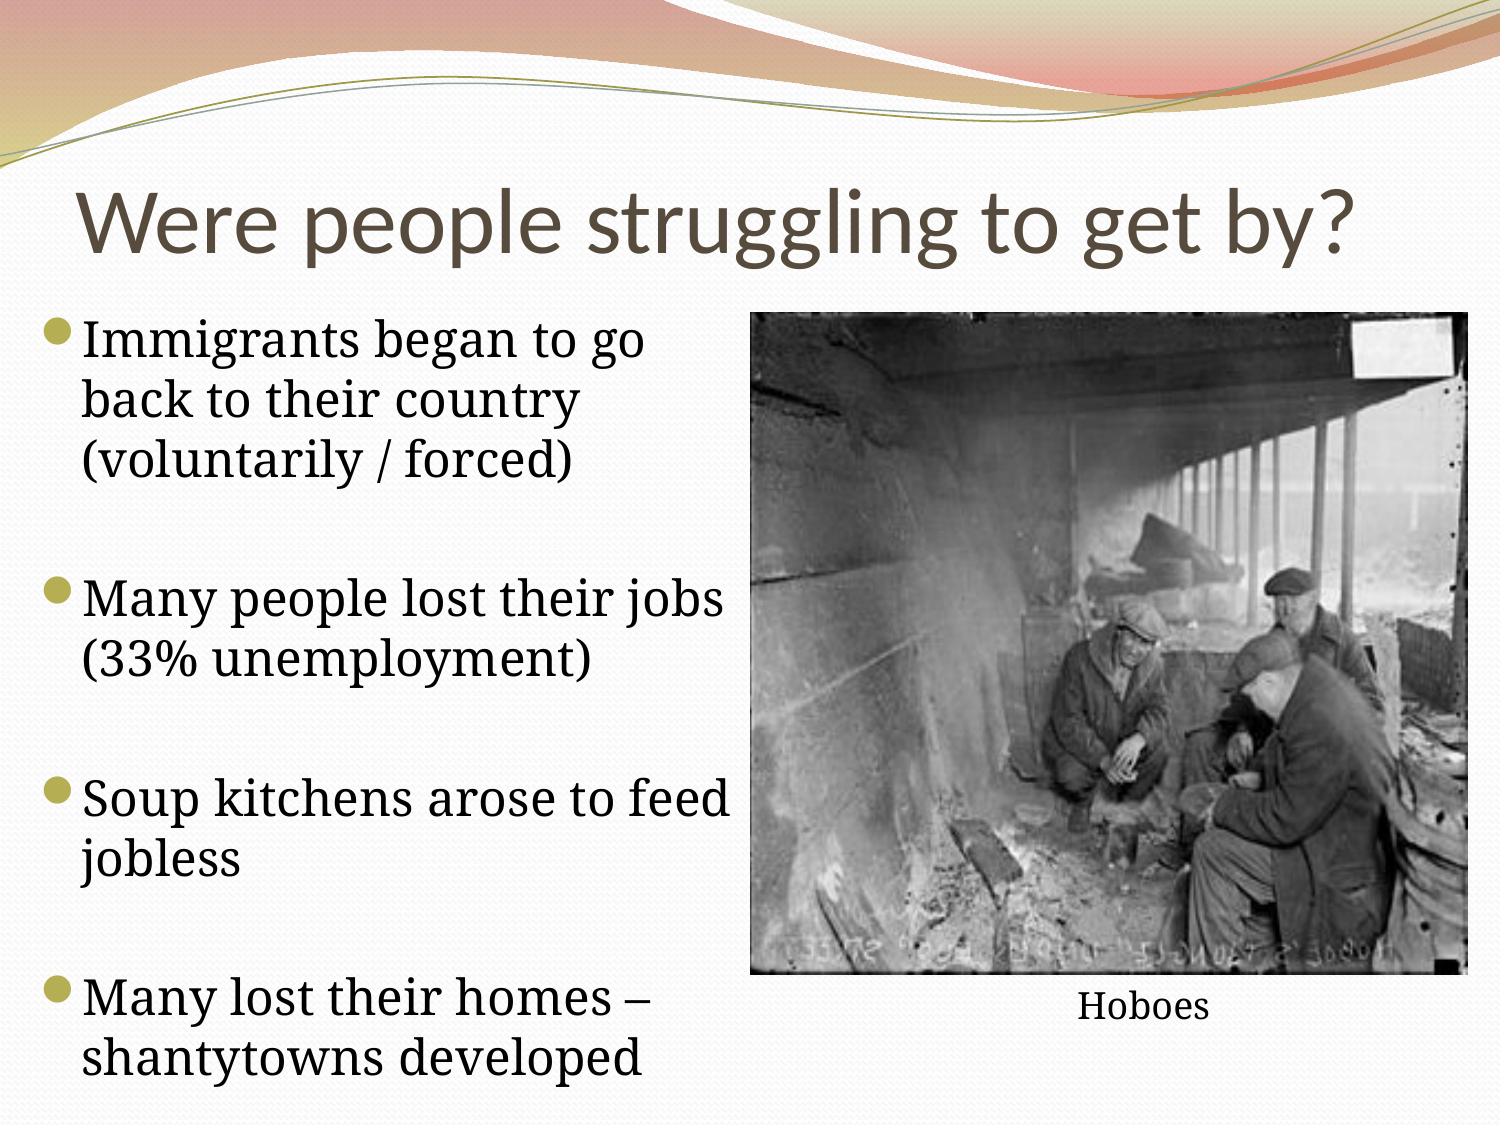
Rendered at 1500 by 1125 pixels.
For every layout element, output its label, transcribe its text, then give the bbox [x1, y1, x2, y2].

picture [749, 312, 1469, 976]
title Were people struggling to get by? [75, 125, 1425, 272]
list Immigrants began to go back to their country (voluntarily / forced) Many people lost their jobs (33% unemployment) Soup kitchens arose to feed jobless Many lost their homes – shantytowns developed [24, 299, 750, 1103]
text_box Hoboes [887, 988, 1400, 1035]
